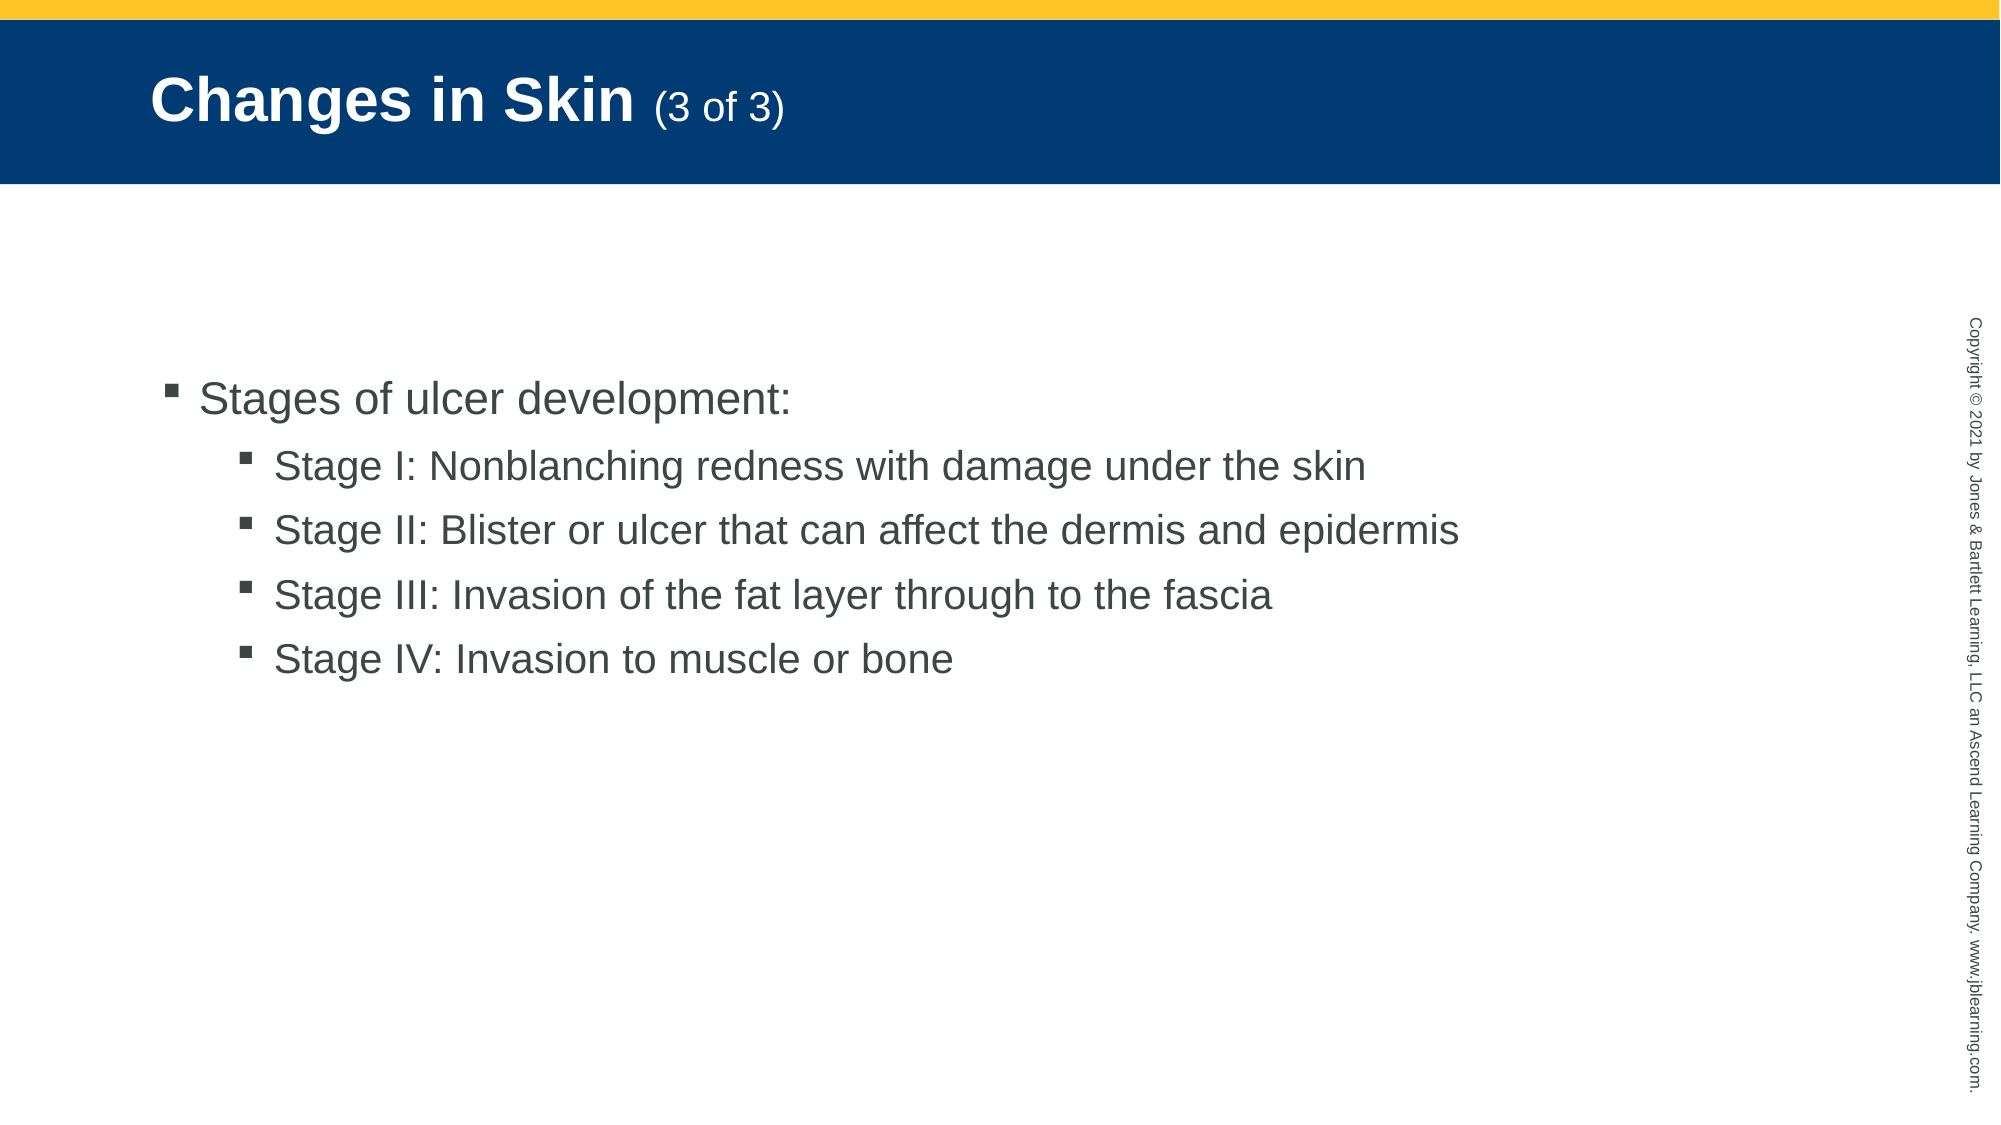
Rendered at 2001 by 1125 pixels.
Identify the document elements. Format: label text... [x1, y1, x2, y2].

title Changes in Skin (3 of 3) [0, 19, 2000, 185]
list Stages of ulcer development: Stage I: Nonblanching redness with damage under the skin Stage II: Blister or ulcer that can affect the dermis and epidermis Stage III: Invasion of the fat layer through to the fascia Stage IV: Invasion to muscle or bone [146, 361, 1859, 1016]
